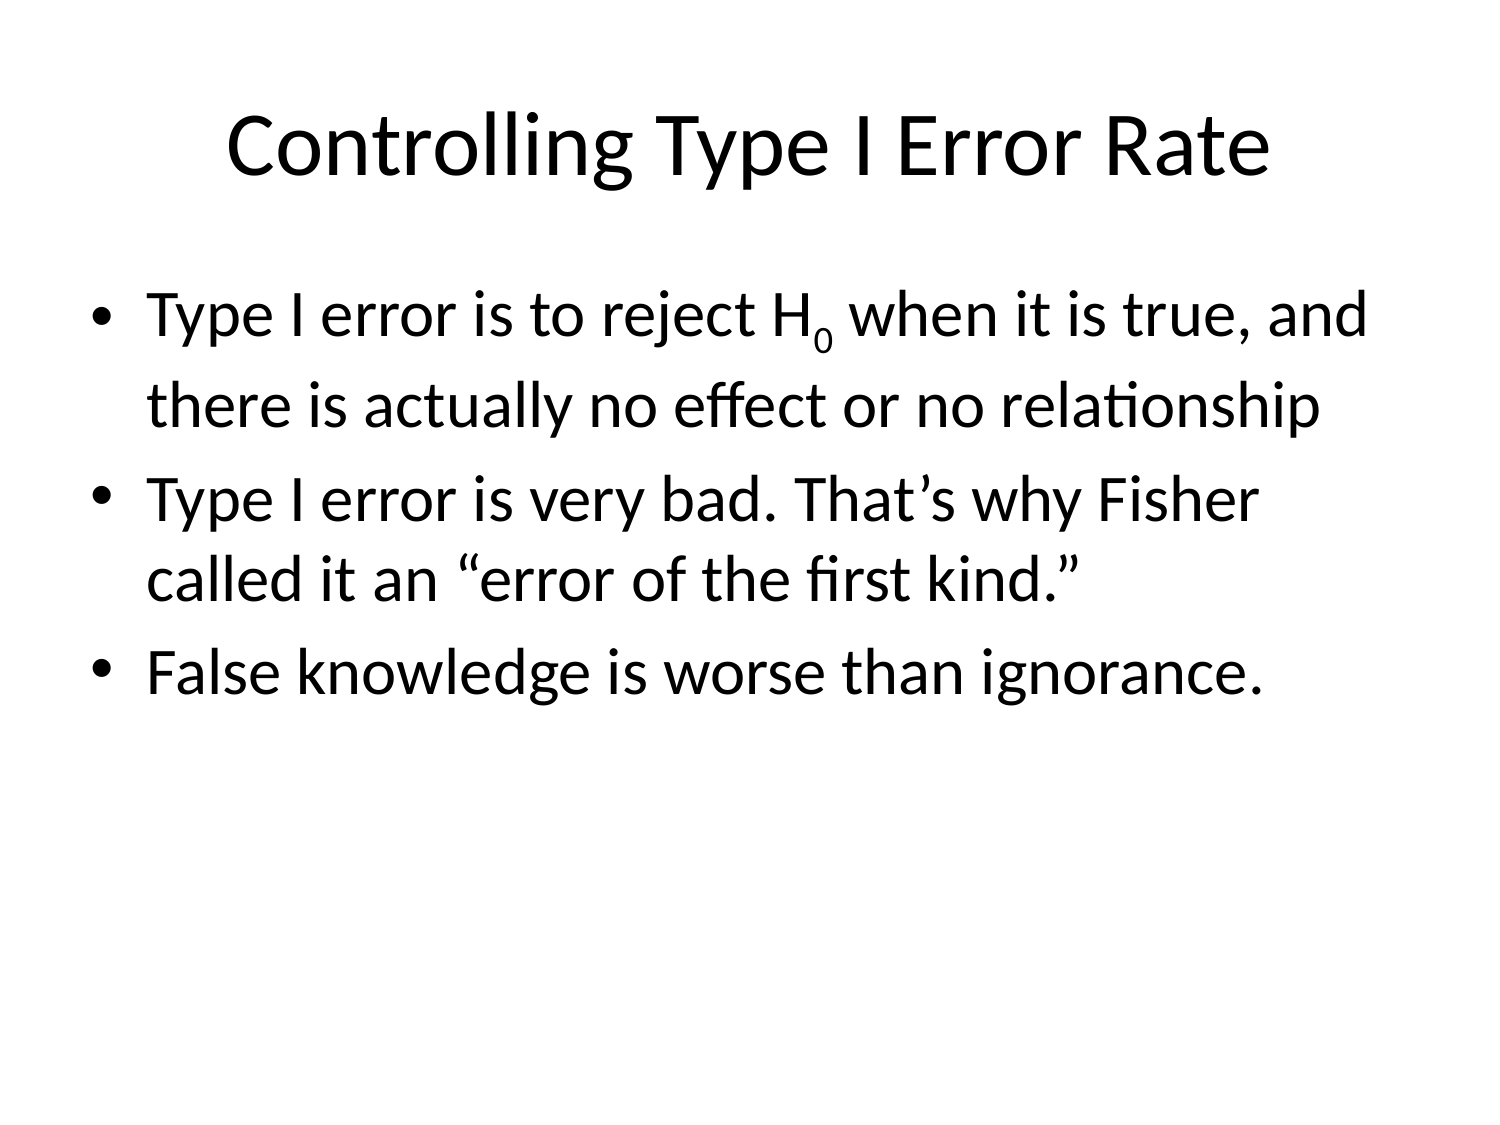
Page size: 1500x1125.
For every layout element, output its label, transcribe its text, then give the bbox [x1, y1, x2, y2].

title Controlling Type I Error Rate [75, 45, 1425, 233]
list Type I error is to reject H0 when it is true, and there is actually no effect or no relationship Type I error is very bad. That’s why Fisher called it an “error of the first kind.” False knowledge is worse than ignorance. [75, 262, 1425, 1005]
